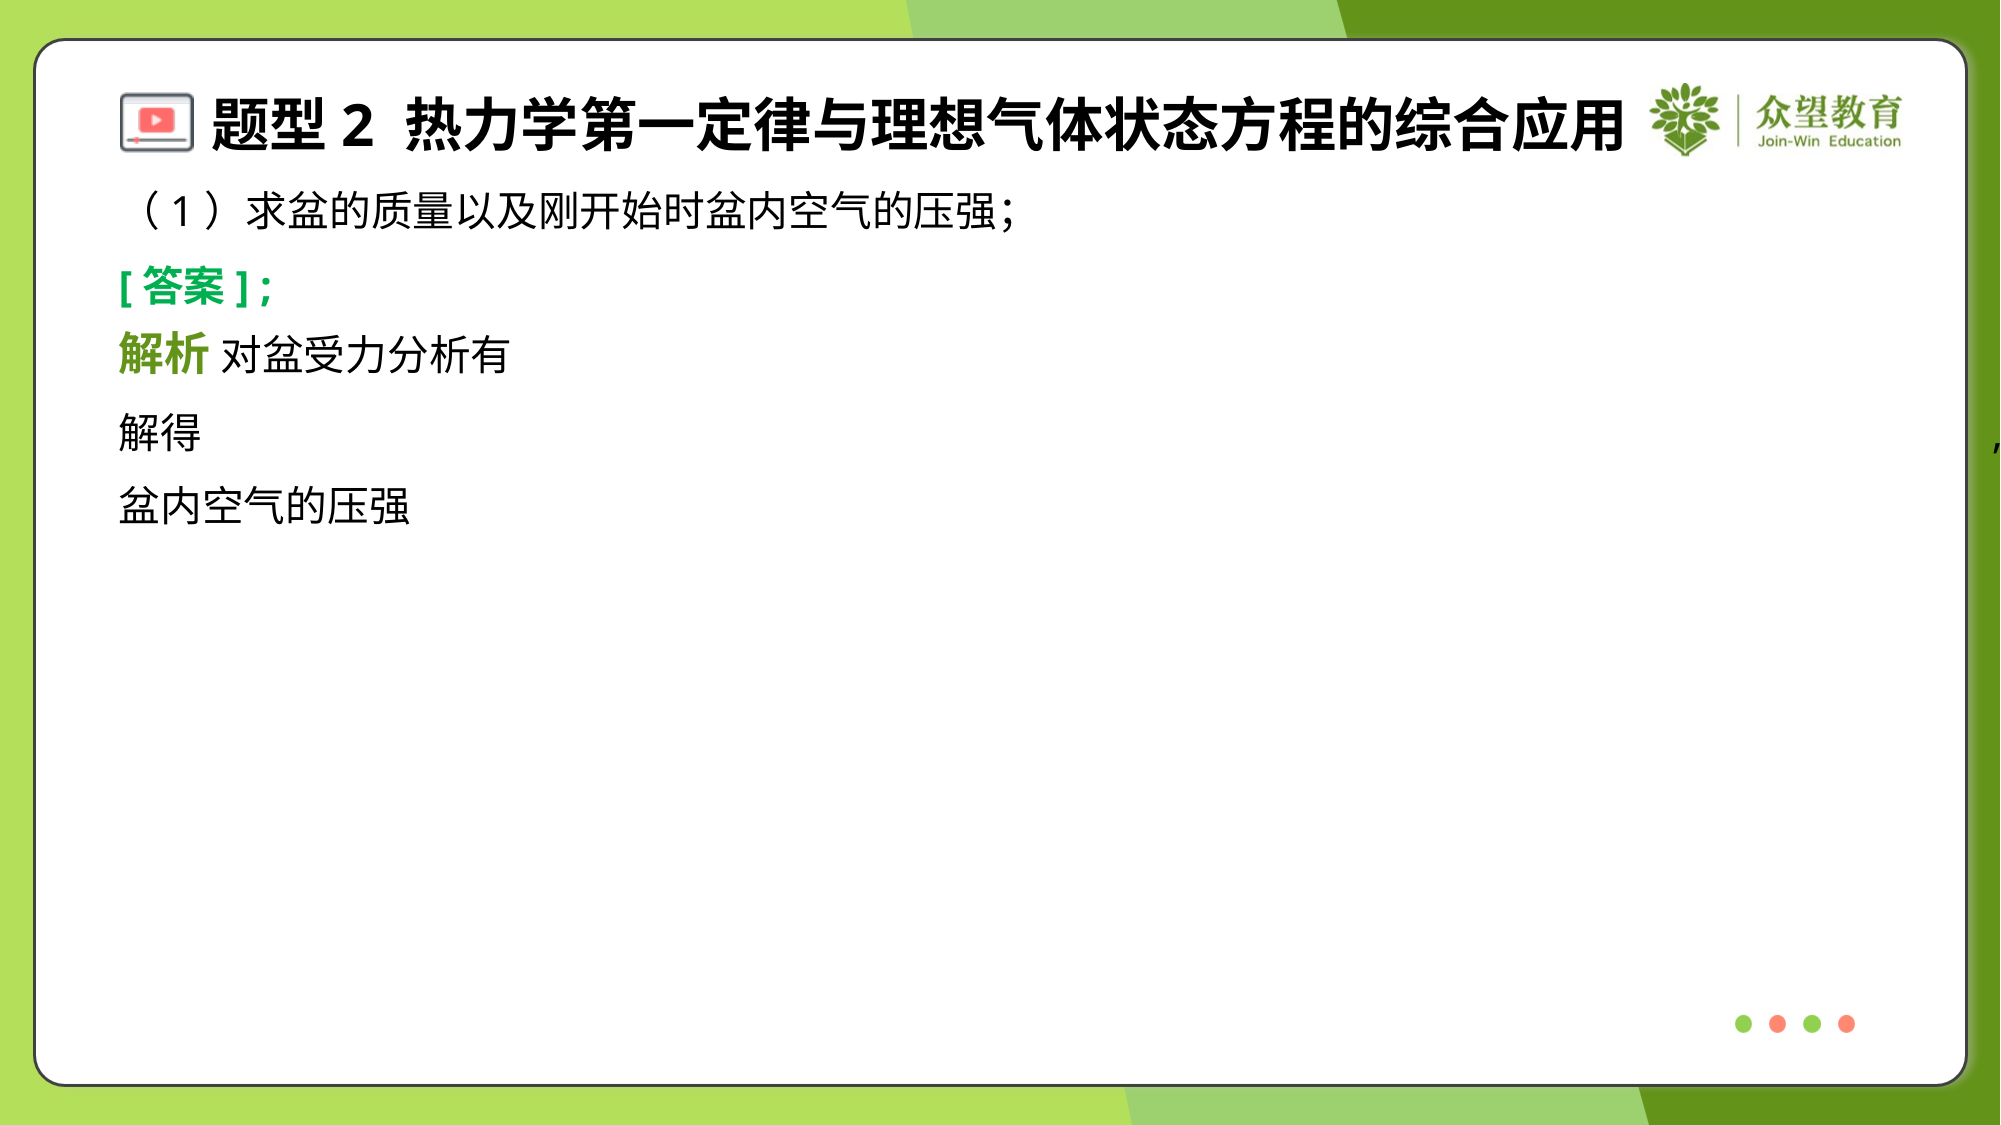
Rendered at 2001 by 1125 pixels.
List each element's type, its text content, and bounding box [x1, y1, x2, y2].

picture [0, 0, 2000, 1125]
text_box （1）求盆的质量以及刚开始时盆内空气的压强； [118, 159, 1883, 227]
